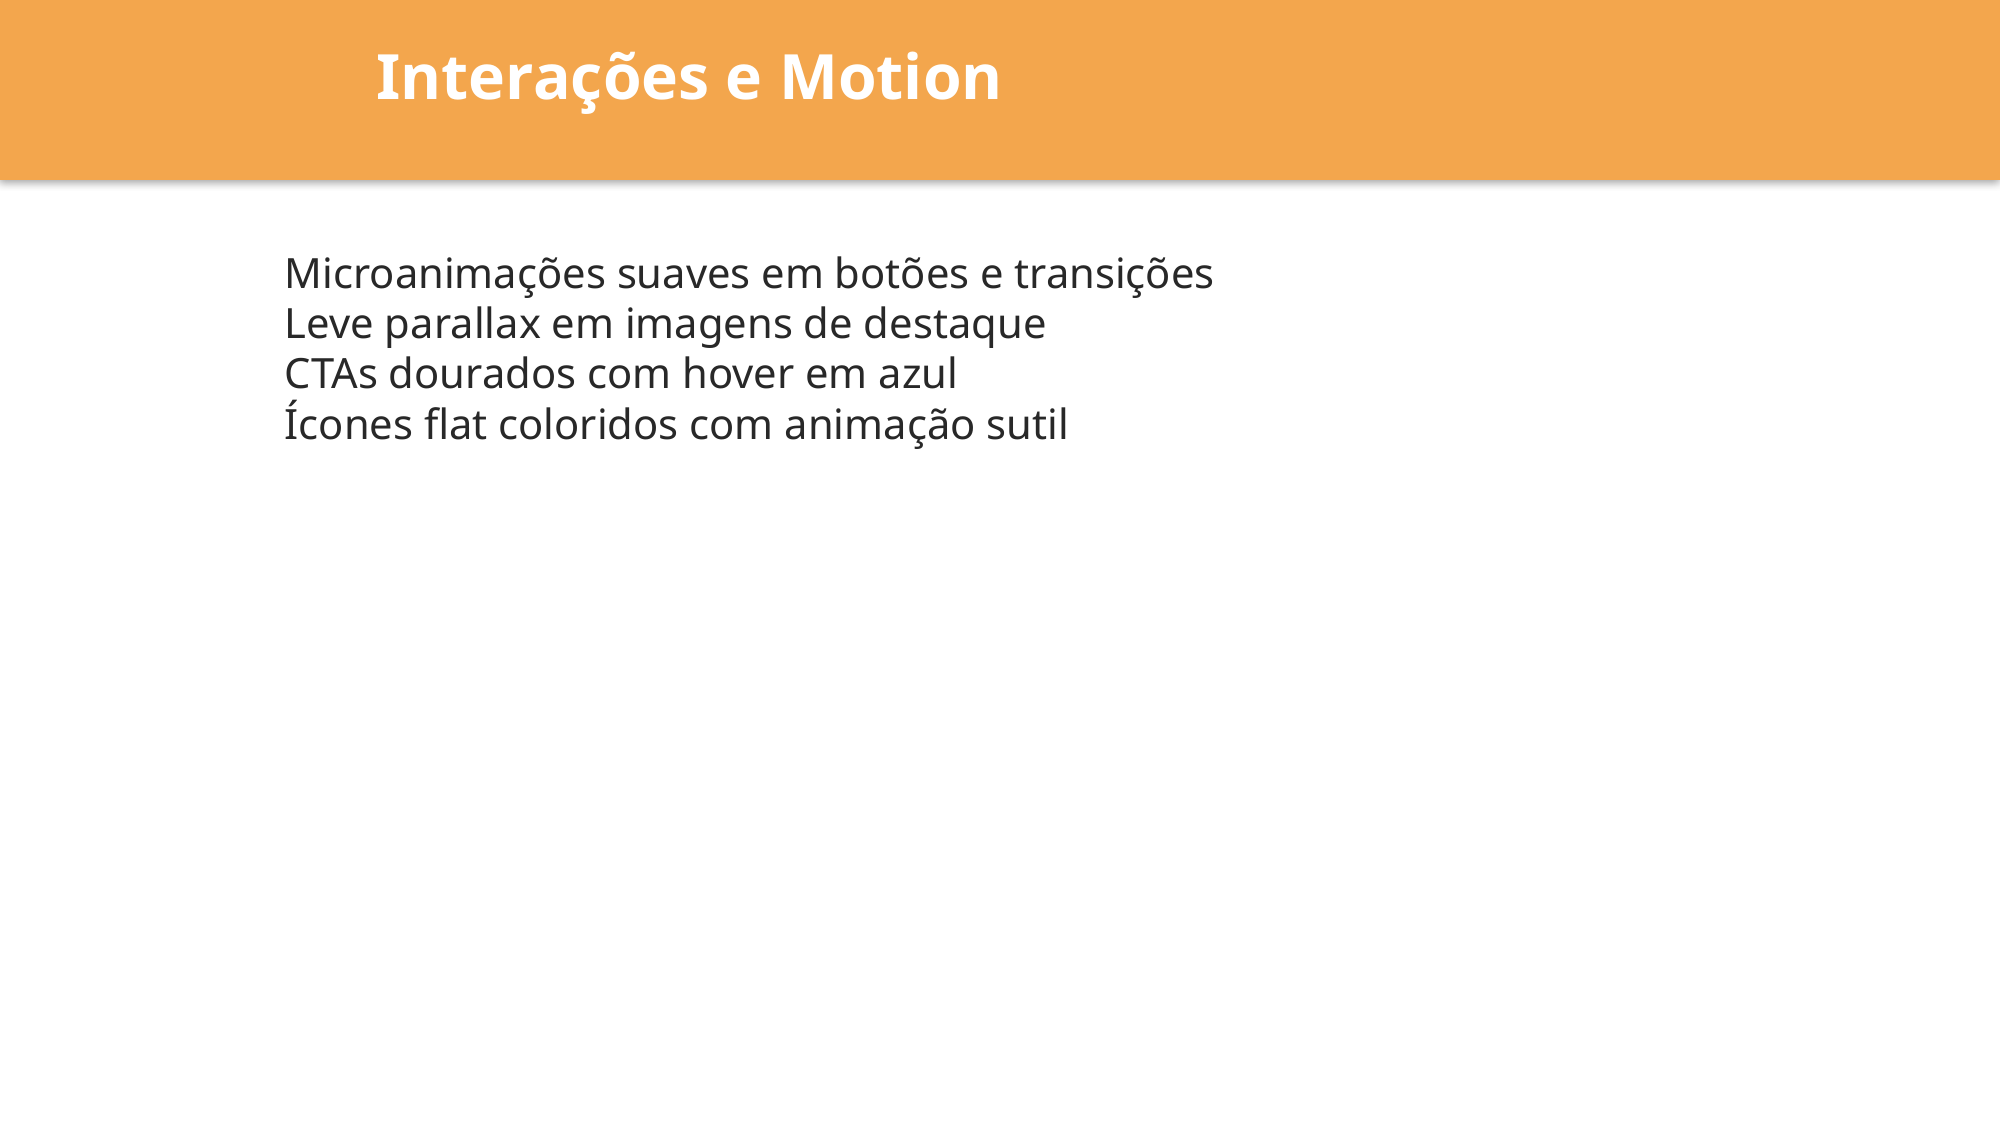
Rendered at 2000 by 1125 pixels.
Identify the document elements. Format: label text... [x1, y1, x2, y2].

text_box [0, 0, 2000, 181]
text_box Microanimações suaves em botões e transições Leve parallax em imagens de destaque CTAs dourados com hover em azul Ícones flat coloridos com animação sutil [269, 239, 1230, 455]
text_box Interações e Motion [361, 29, 1019, 120]
